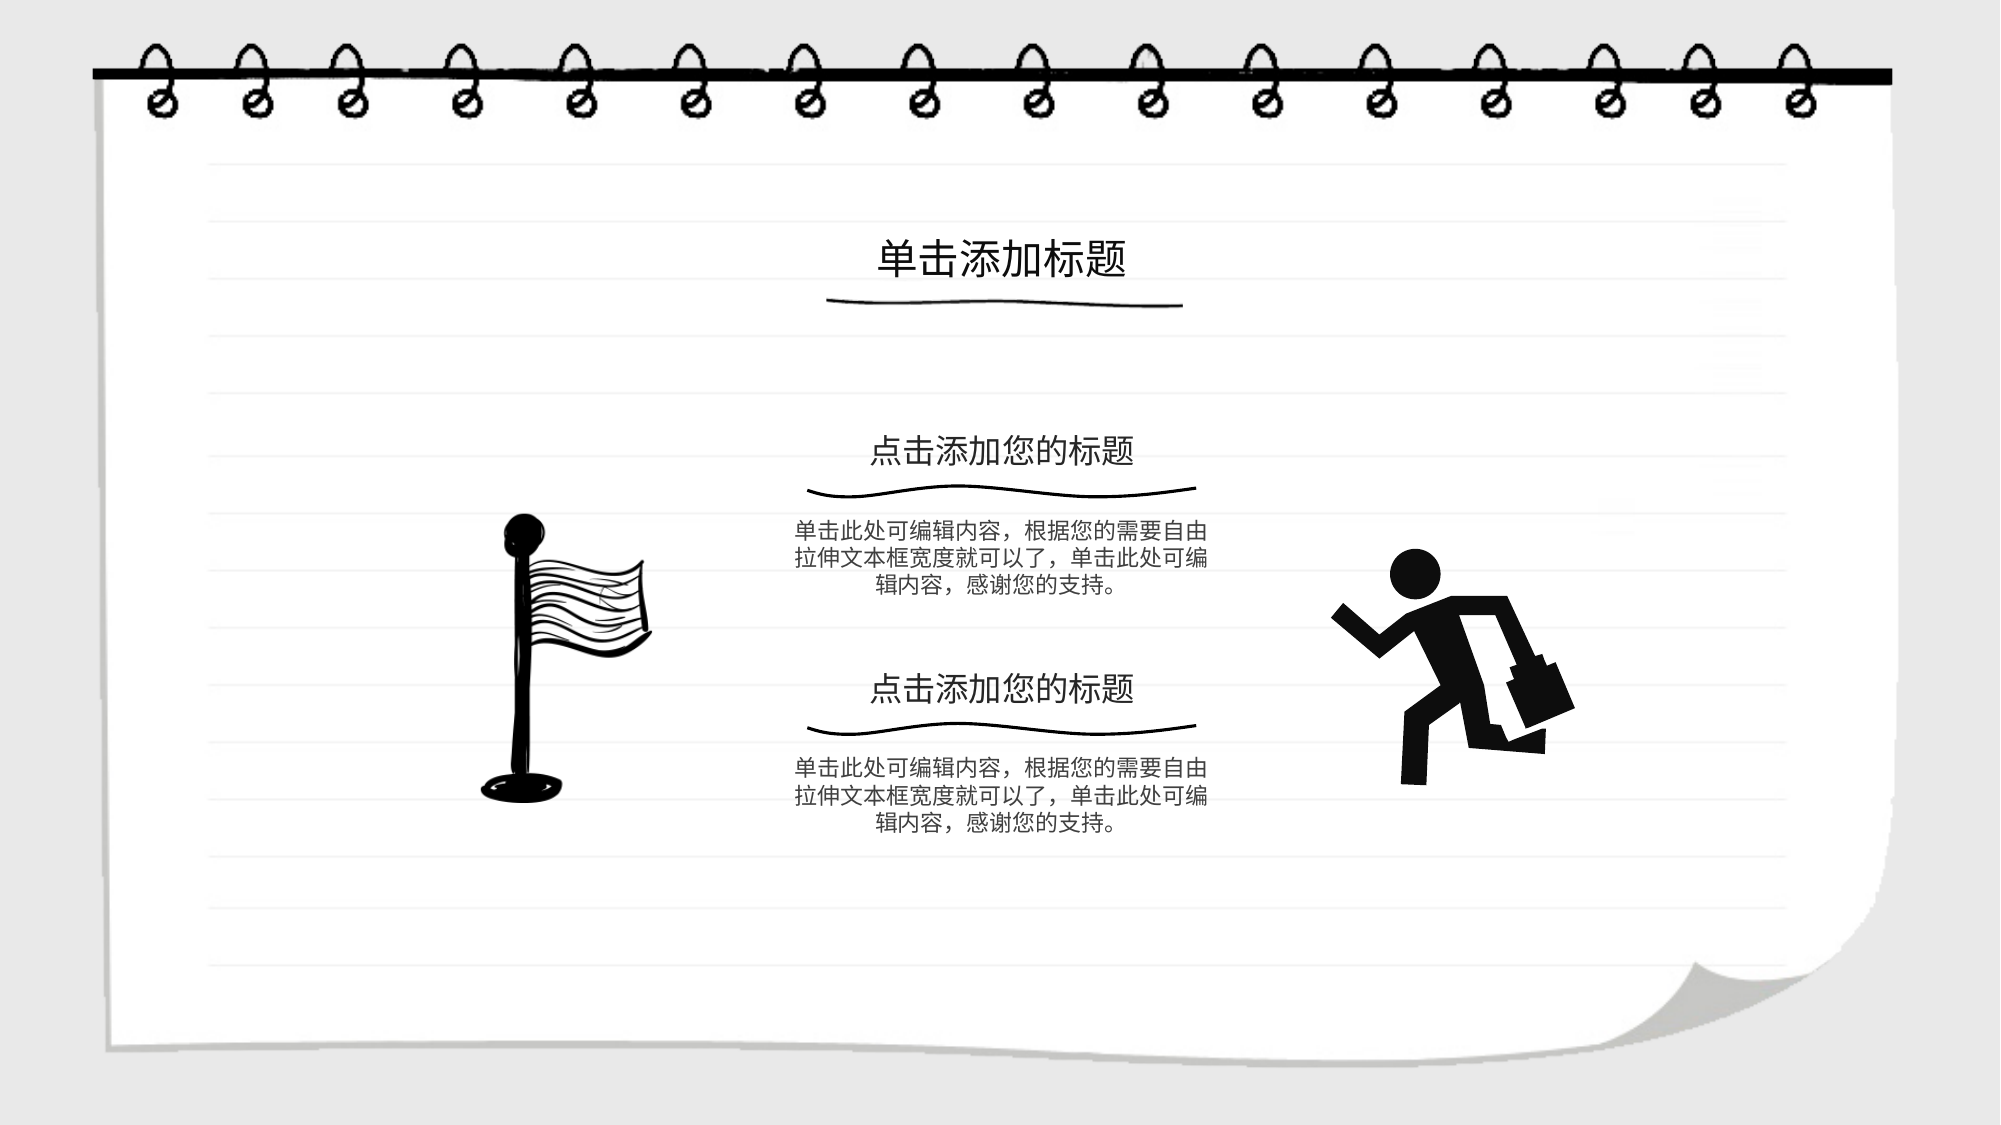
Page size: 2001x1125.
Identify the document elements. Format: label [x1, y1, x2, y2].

text_box [826, 225, 1183, 321]
text_box [1330, 548, 1575, 786]
picture [49, 17, 1935, 1106]
text_box [770, 422, 1233, 635]
text_box [770, 660, 1233, 873]
